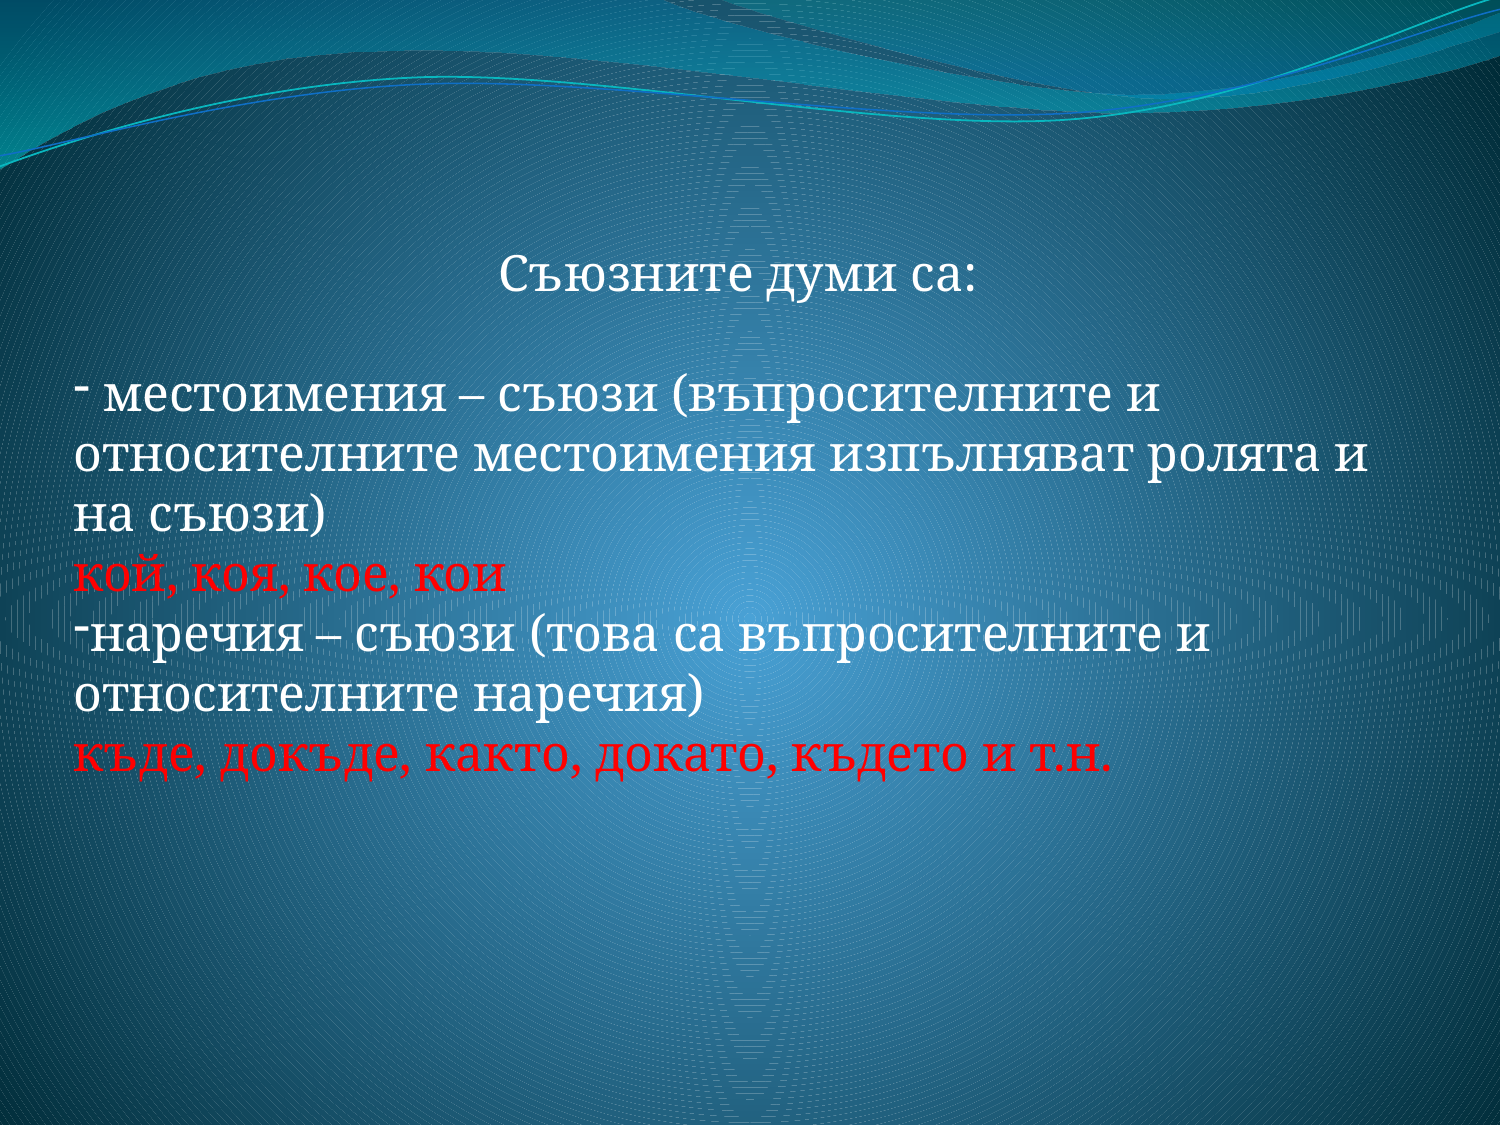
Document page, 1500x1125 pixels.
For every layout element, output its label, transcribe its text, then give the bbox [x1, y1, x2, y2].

text_box Съюзните думи са: местоимения – съюзи (въпросителните и относителните местоимения изпълняват ролята и на съюзи) кой, коя, кое, кои наречия – съюзи (това са въпросителните и относителните наречия) къде, докъде, както, докато, където и т.н. [58, 234, 1418, 850]
